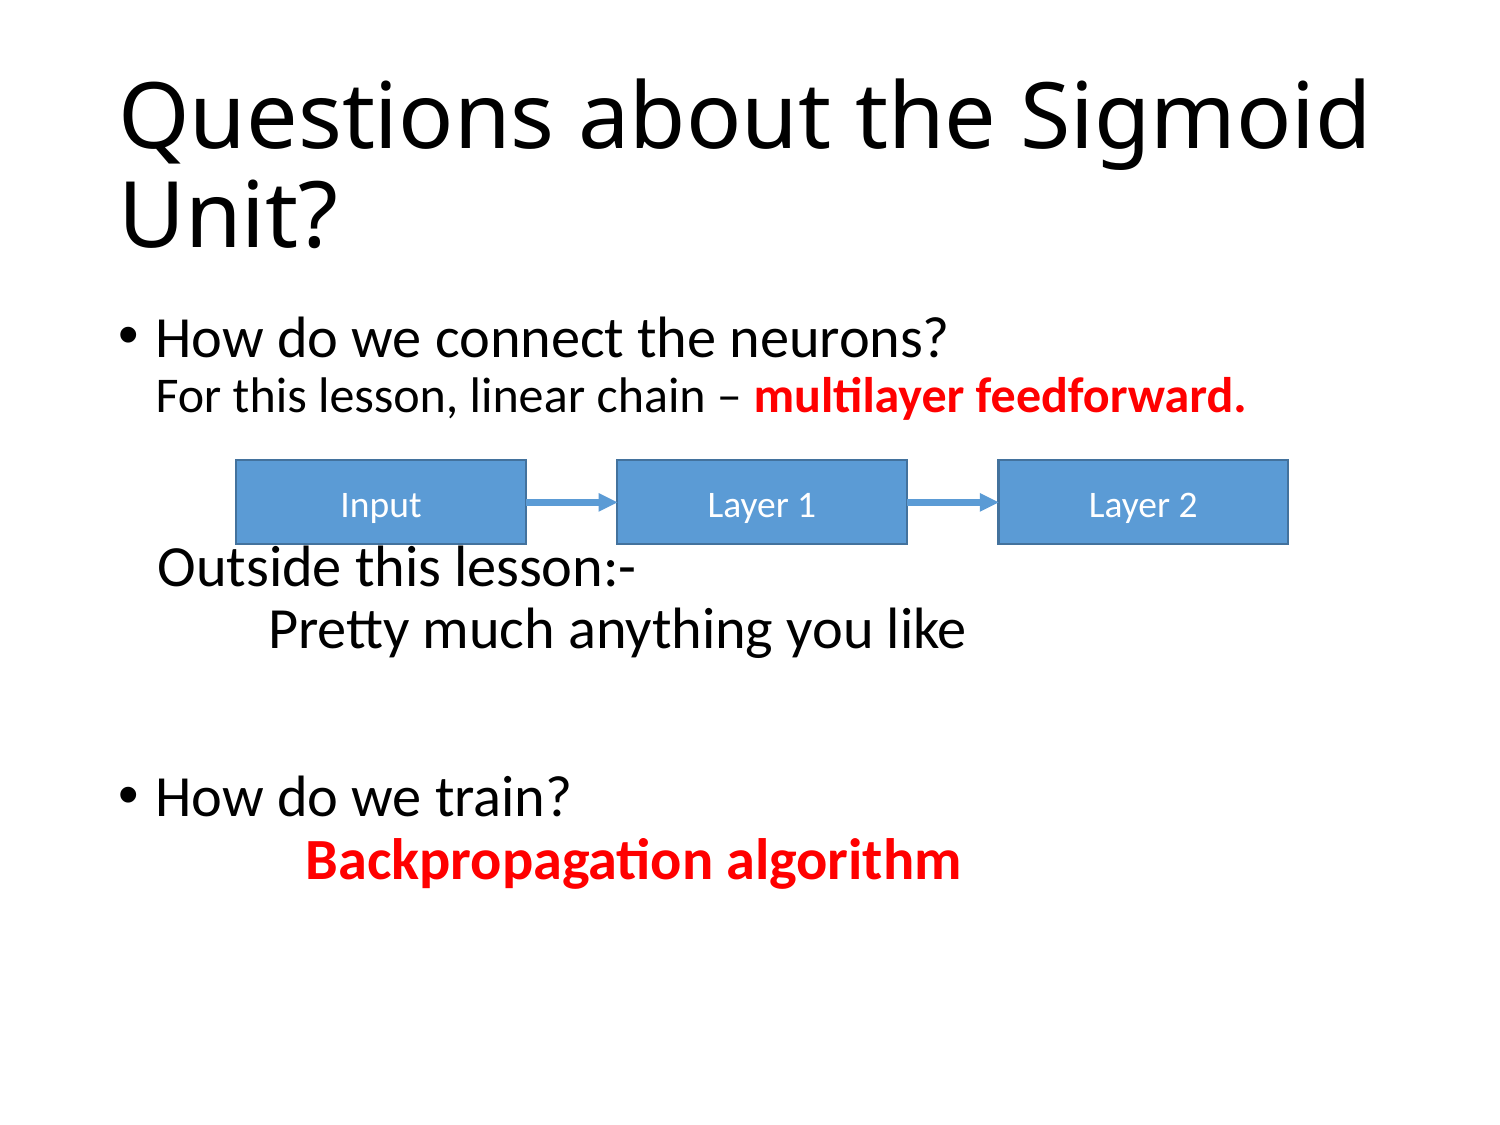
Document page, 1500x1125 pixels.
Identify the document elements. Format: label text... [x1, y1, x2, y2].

list How do we connect the neurons? For this lesson, linear chain – multilayer feedforward. Outside this lesson:- Pretty much anything you like How do we train? Backpropagation algorithm [103, 299, 1397, 1014]
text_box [236, 460, 1288, 545]
title Questions about the Sigmoid Unit? [103, 59, 1397, 278]
